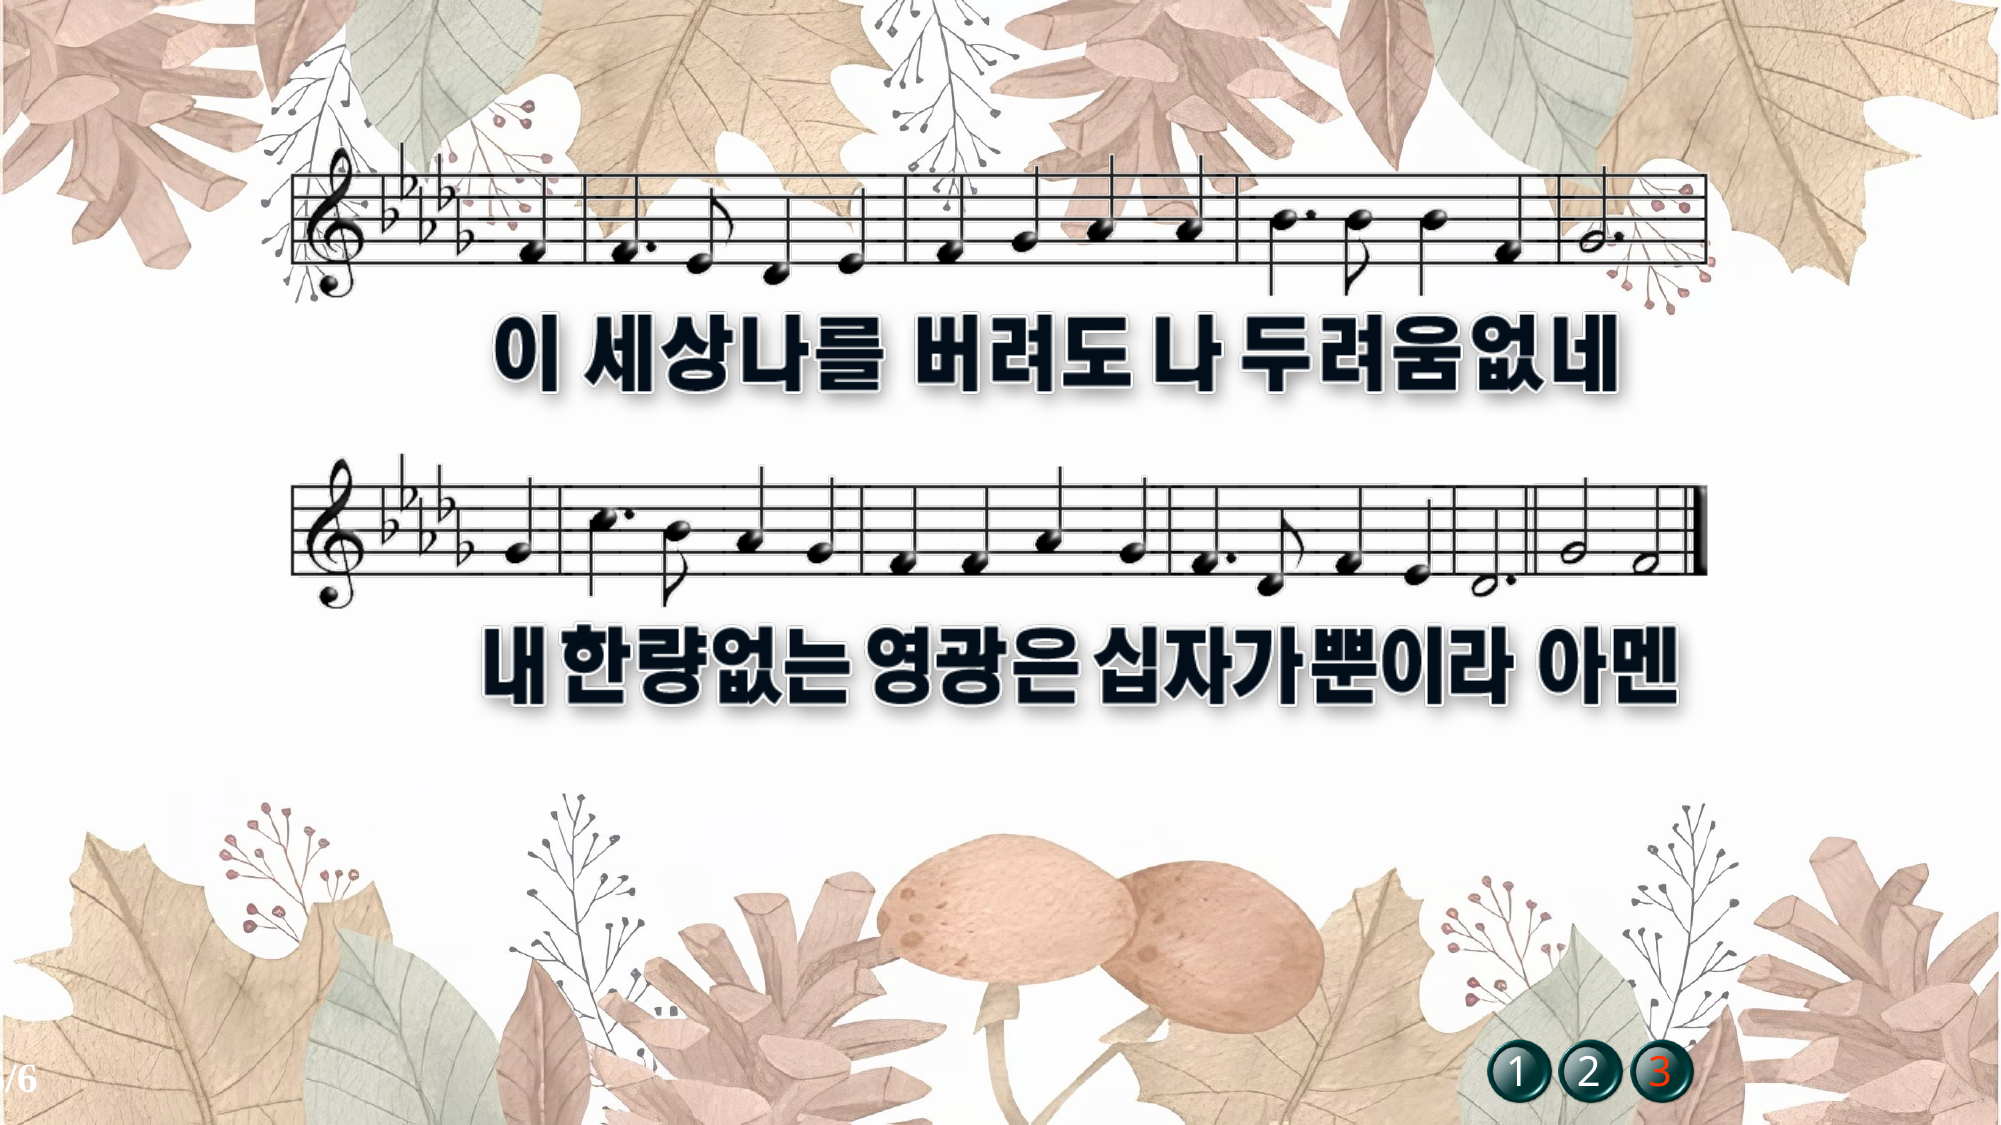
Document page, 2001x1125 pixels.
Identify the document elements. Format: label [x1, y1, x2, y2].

picture [0, 0, 2001, 1125]
text_box [1627, 1035, 1697, 1106]
text_box [1484, 1035, 1555, 1106]
text_box [1555, 1035, 1626, 1106]
